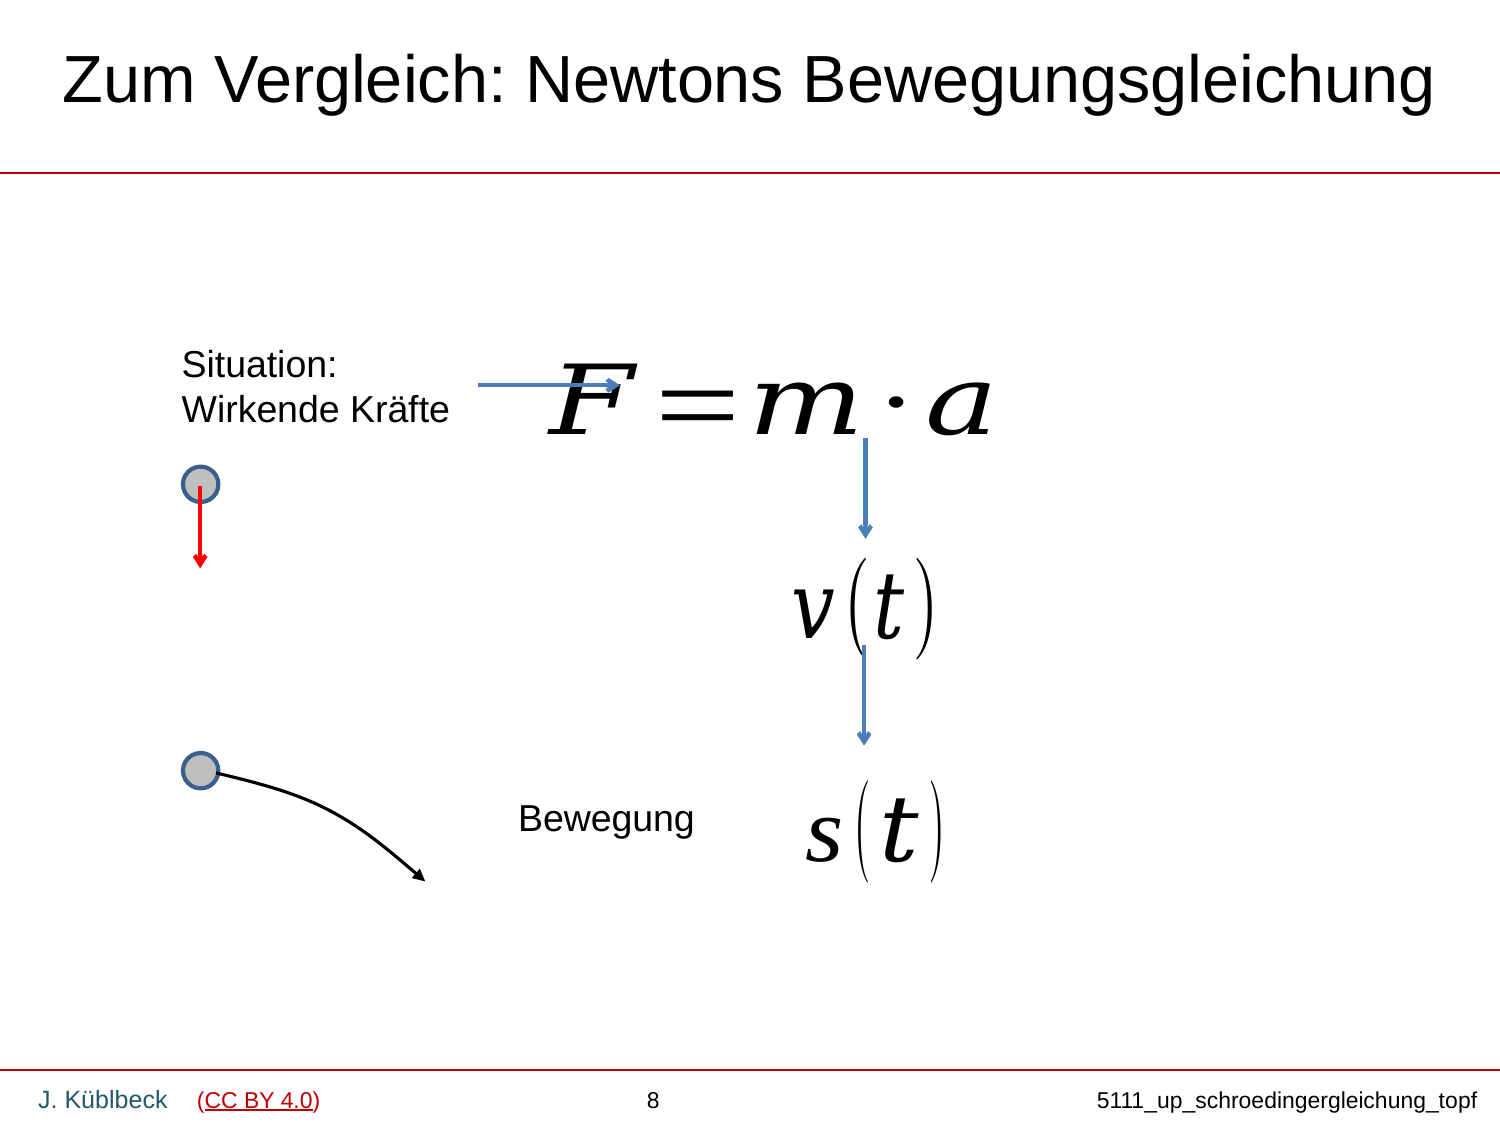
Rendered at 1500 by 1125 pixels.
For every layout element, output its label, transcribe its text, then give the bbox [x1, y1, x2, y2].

text_box [215, 770, 426, 882]
text_box [180, 464, 221, 504]
title Zum Vergleich: Newtons Bewegungsgleichung [0, 1, 1500, 150]
text_box Bewegung [503, 786, 710, 847]
text_box Situation: Wirkende Kräfte [166, 332, 466, 437]
text_box [180, 750, 221, 791]
